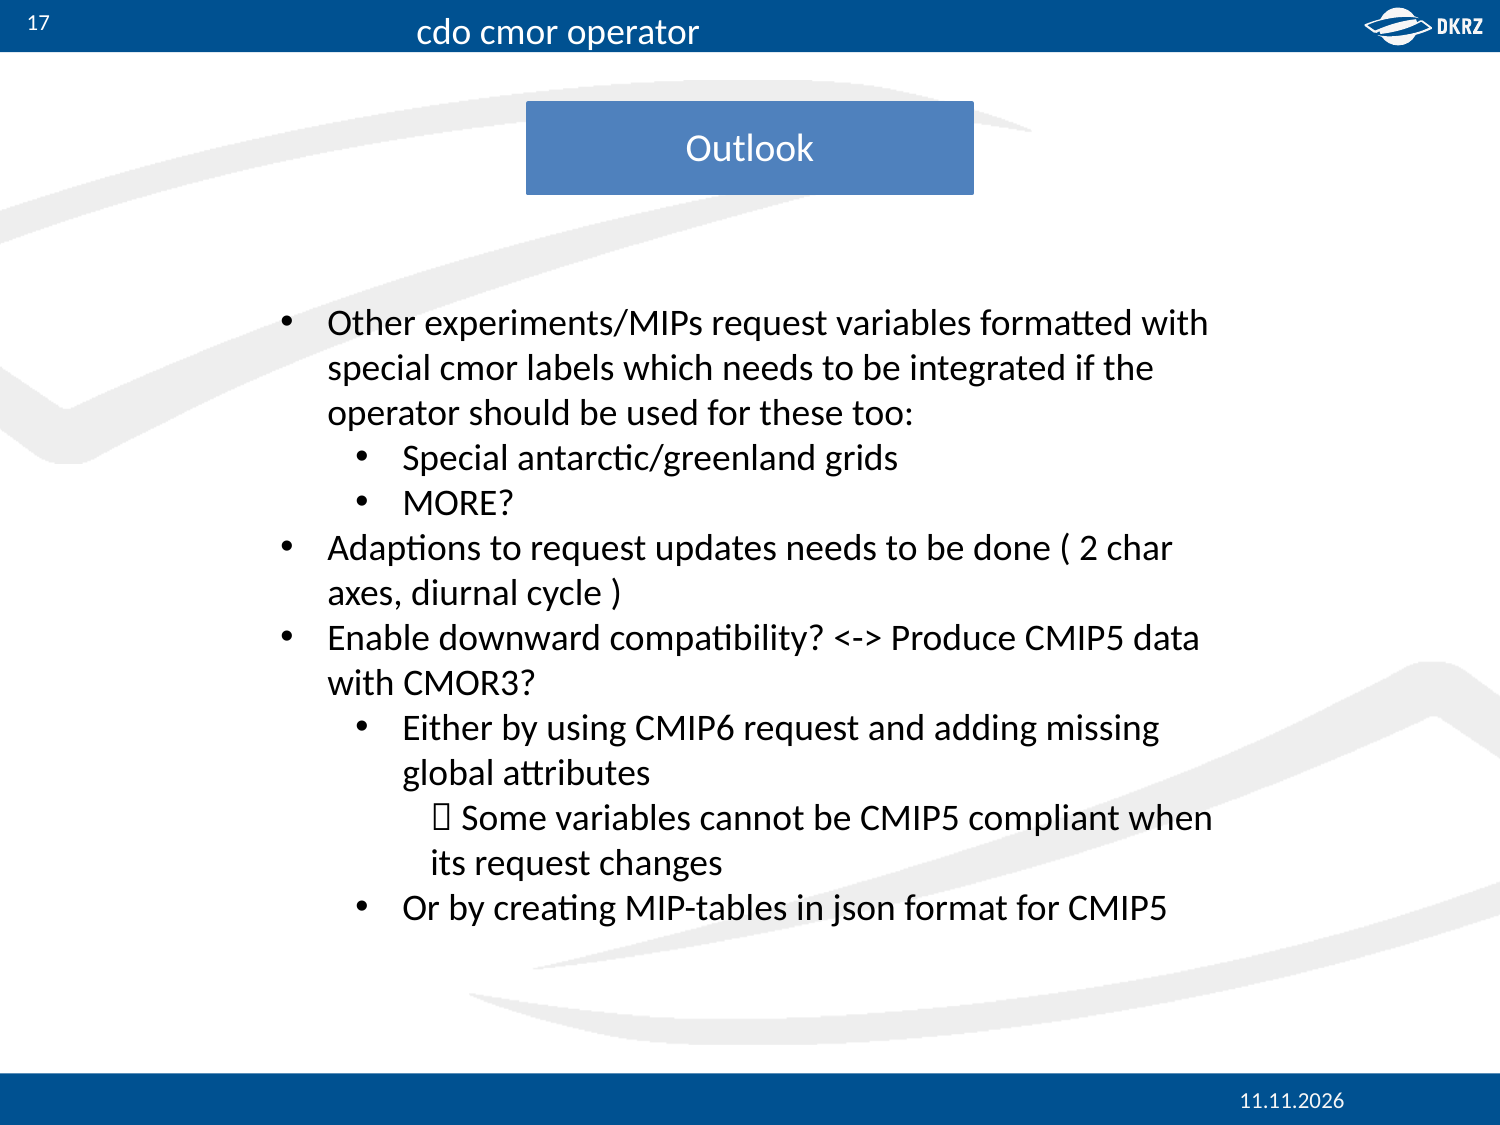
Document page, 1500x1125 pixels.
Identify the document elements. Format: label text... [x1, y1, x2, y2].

text_box Other experiments/MIPs request variables formatted with special cmor labels which needs to be integrated if the operator should be used for these too: Special antarctic/greenland grids MORE? Adaptions to request updates needs to be done ( 2 char axes, diurnal cycle ) Enable downward compatibility? <-> Produce CMIP5 data with CMOR3? Either by using CMIP6 request and adding missing global attributes  Some variables cannot be CMIP5 compliant when its request changes Or by creating MIP-tables in json format for CMIP5 [265, 290, 1258, 936]
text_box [527, 103, 973, 194]
slide_number 17 [1, 0, 65, 53]
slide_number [1187, 1072, 1360, 1125]
picture [0, 80, 1032, 464]
picture [470, 662, 1500, 1044]
